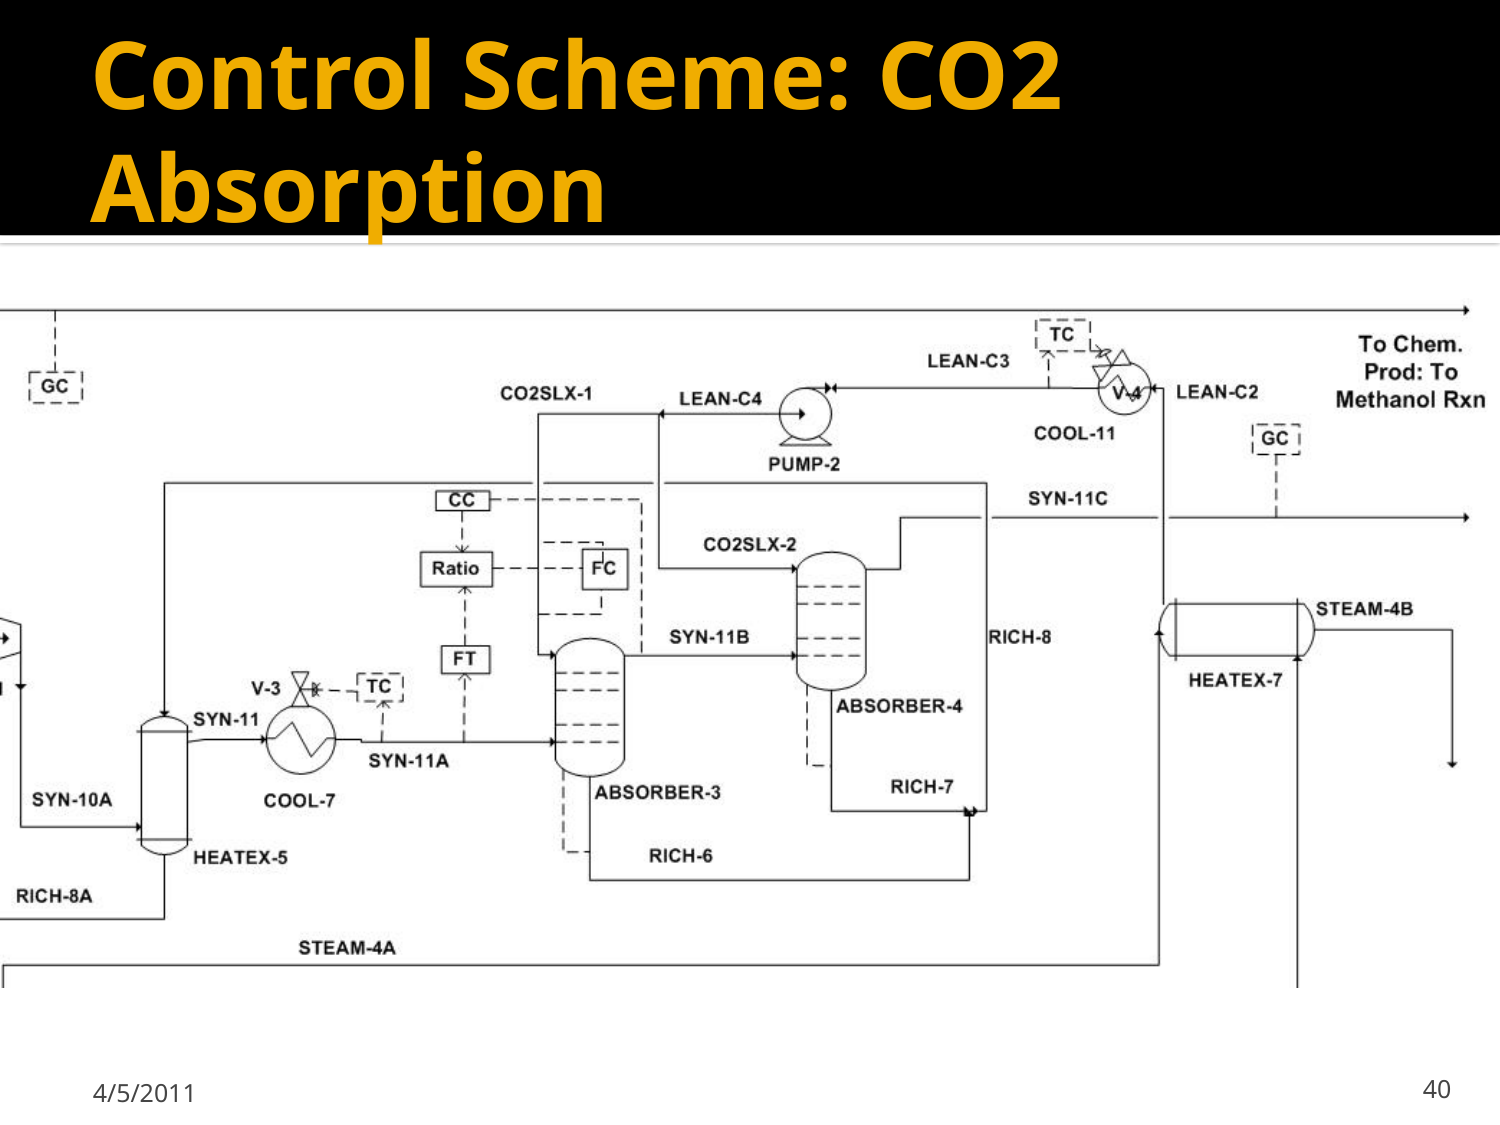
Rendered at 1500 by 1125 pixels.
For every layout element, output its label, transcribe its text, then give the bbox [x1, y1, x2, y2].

title Control Scheme: CO2 Absorption [75, 25, 1425, 231]
slide_number 40 [1345, 1062, 1467, 1108]
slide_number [75, 1062, 425, 1108]
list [0, 287, 1488, 988]
